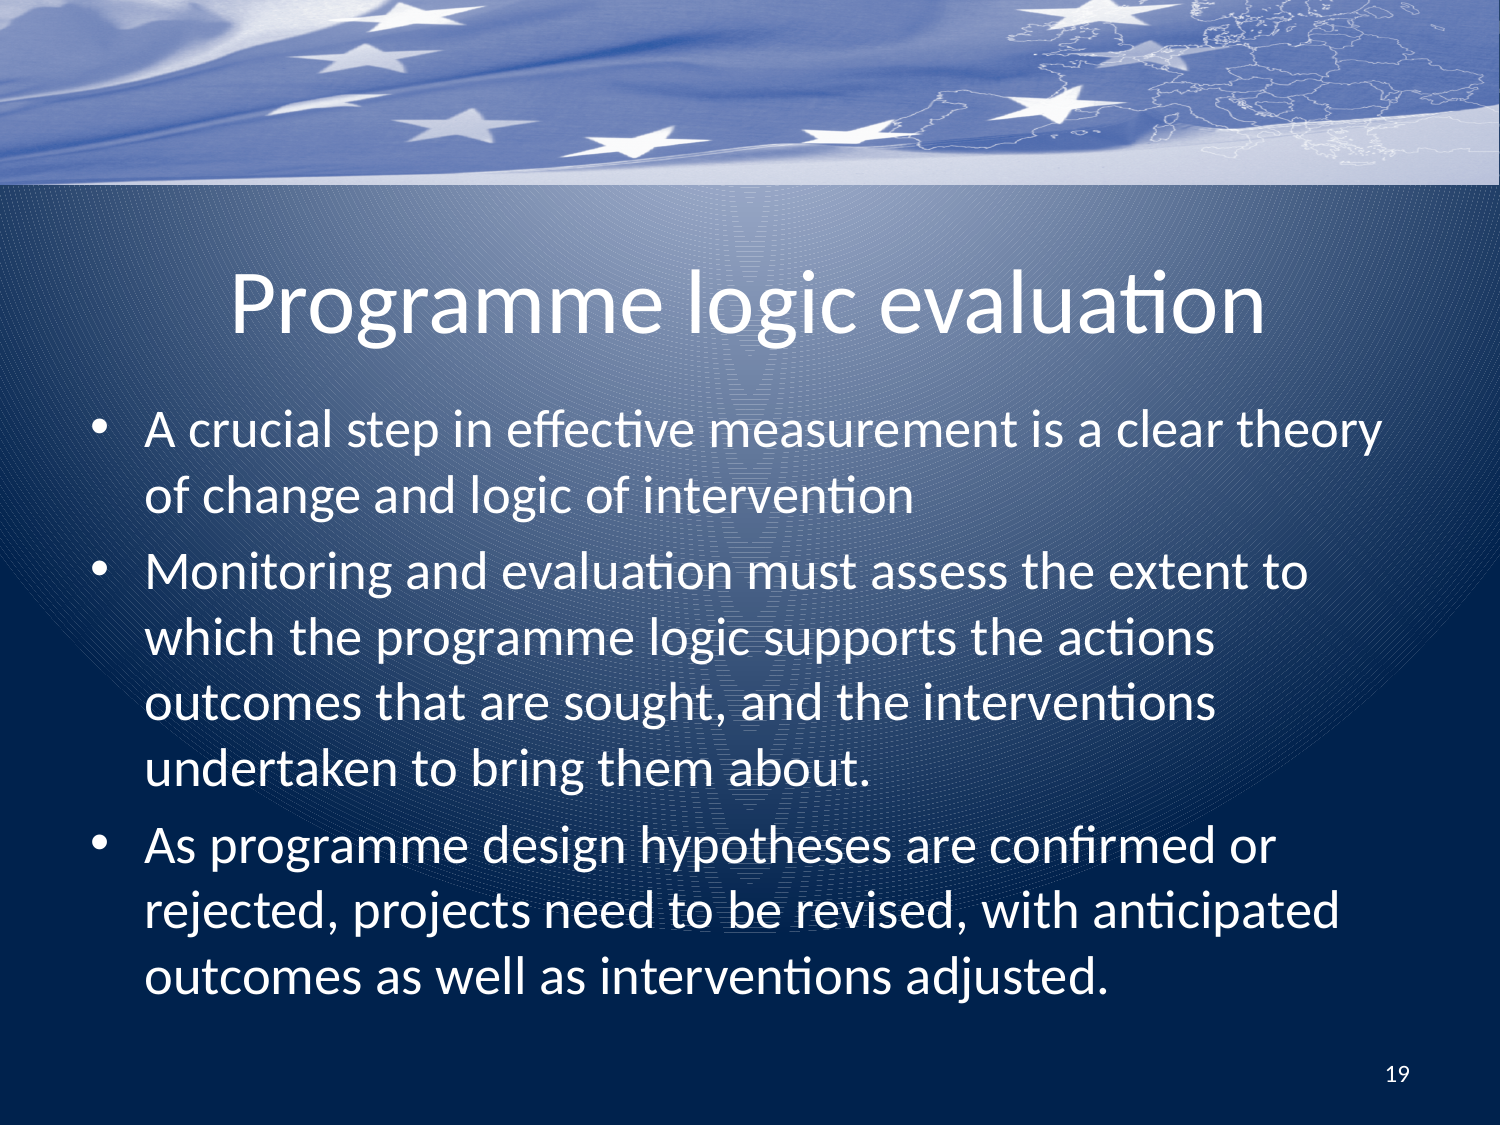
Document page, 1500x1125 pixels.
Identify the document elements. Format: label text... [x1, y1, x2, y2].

list A crucial step in effective measurement is a clear theory of change and logic of intervention Monitoring and evaluation must assess the extent to which the programme logic supports the actions outcomes that are sought, and the interventions undertaken to bring them about. As programme design hypotheses are confirmed or rejected, projects need to be revised, with anticipated outcomes as well as interventions adjusted. [75, 385, 1425, 1024]
title Programme logic evaluation [73, 219, 1424, 374]
slide_number 19 [1074, 1042, 1425, 1103]
picture [0, 0, 1499, 185]
